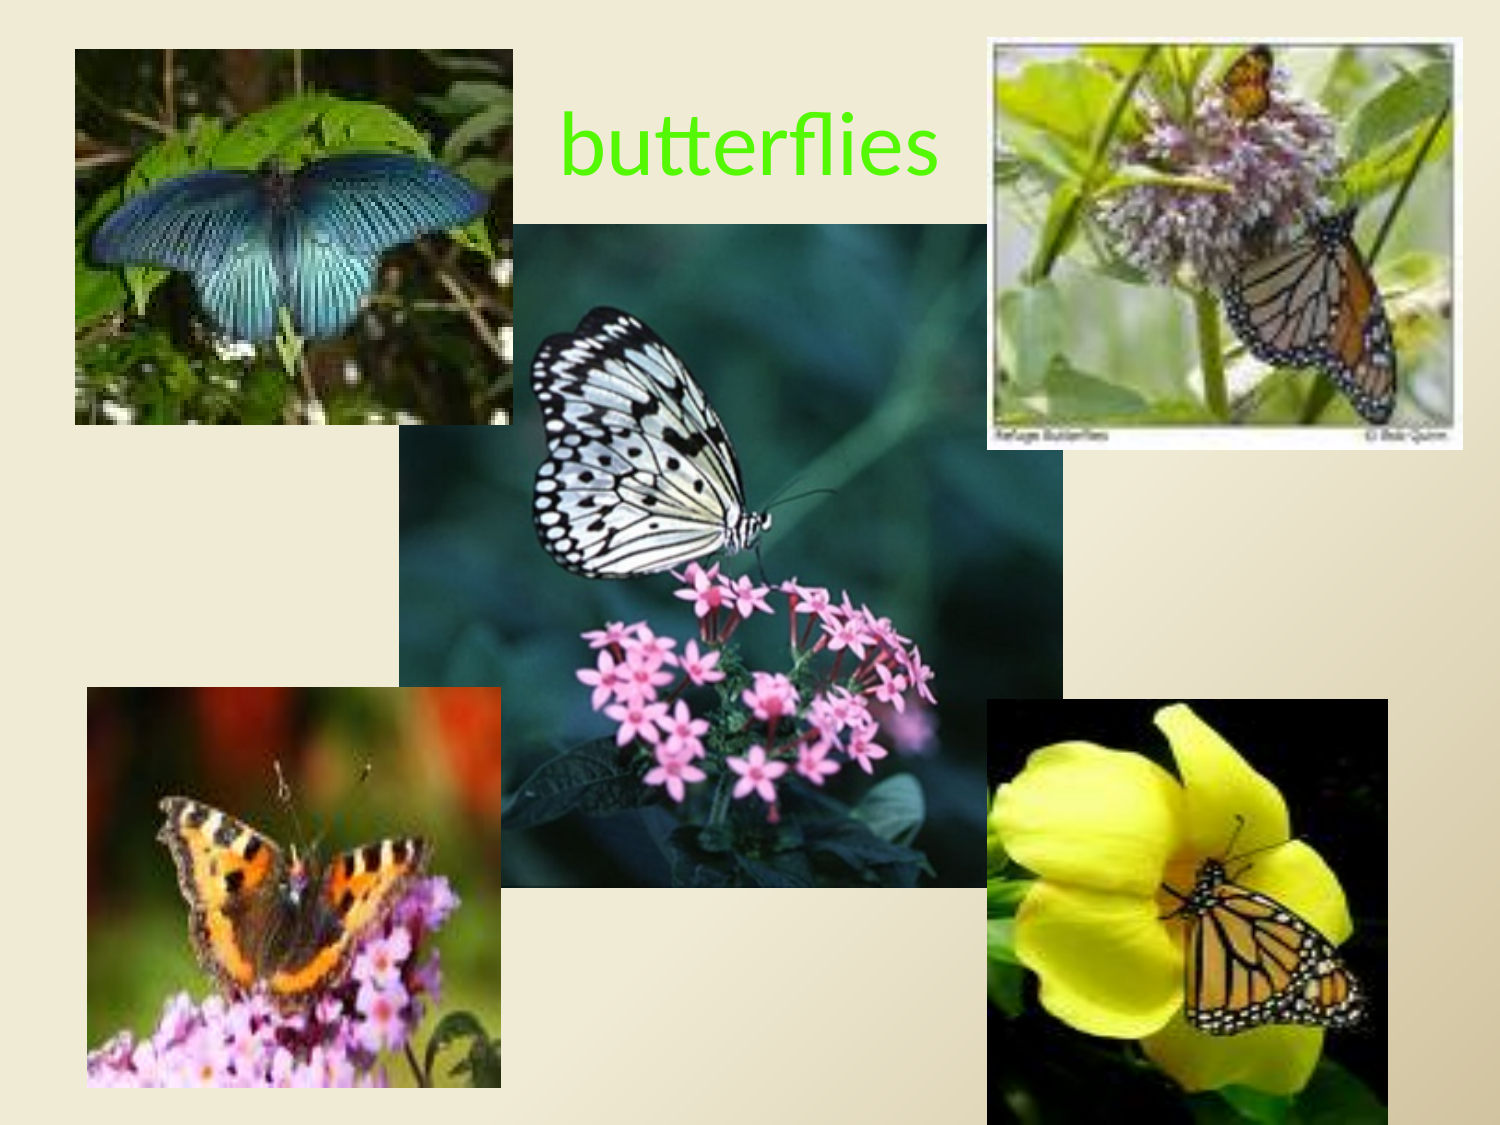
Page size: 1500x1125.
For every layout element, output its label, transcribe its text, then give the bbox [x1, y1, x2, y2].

title butterflies [75, 45, 982, 223]
picture [74, 37, 1463, 1125]
